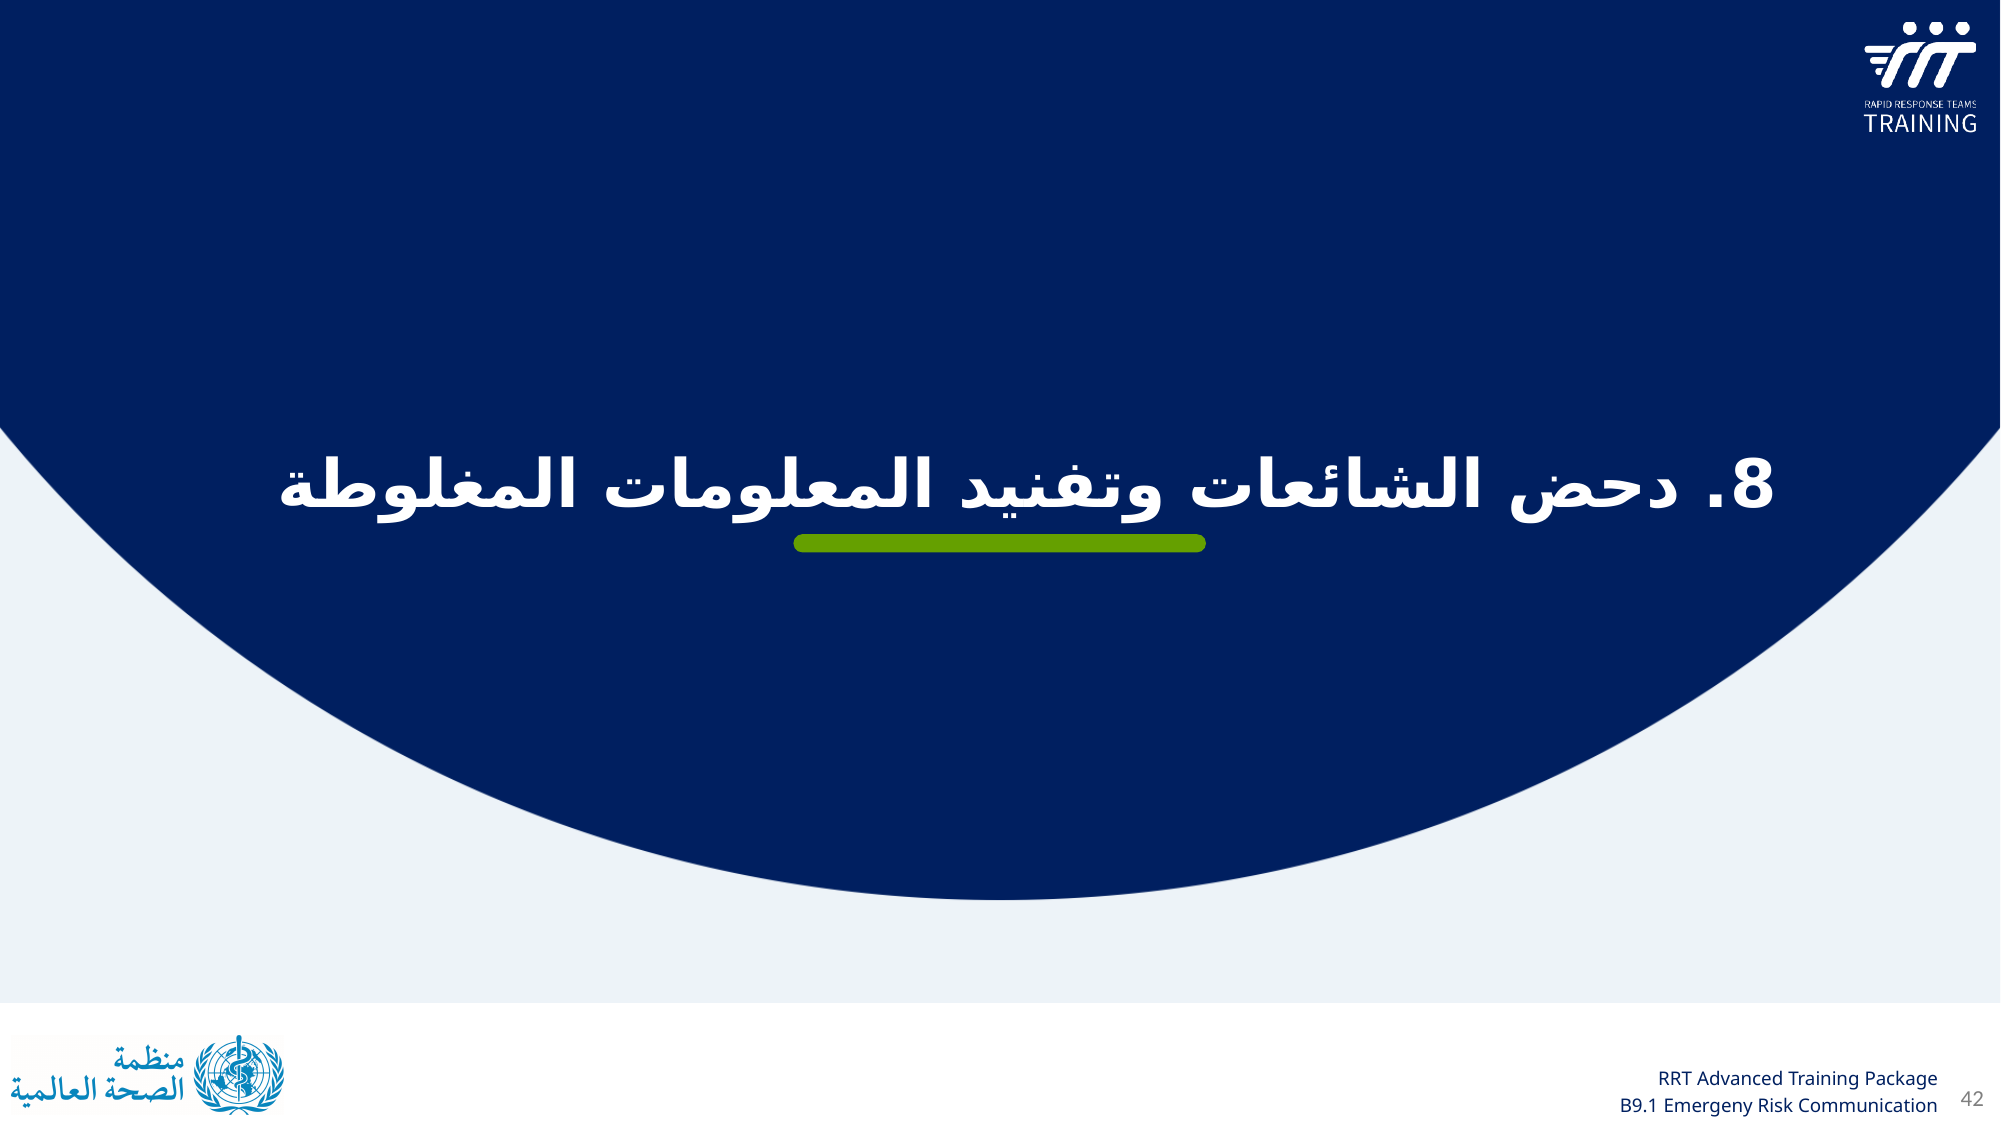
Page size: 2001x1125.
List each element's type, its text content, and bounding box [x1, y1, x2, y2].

picture [241, 1050, 247, 1059]
text_box 8. دحض الشائعات وتفنيد المعلومات المغلوطة [96, 323, 1958, 631]
picture [0, 0, 2001, 1003]
picture [11, 1035, 284, 1115]
